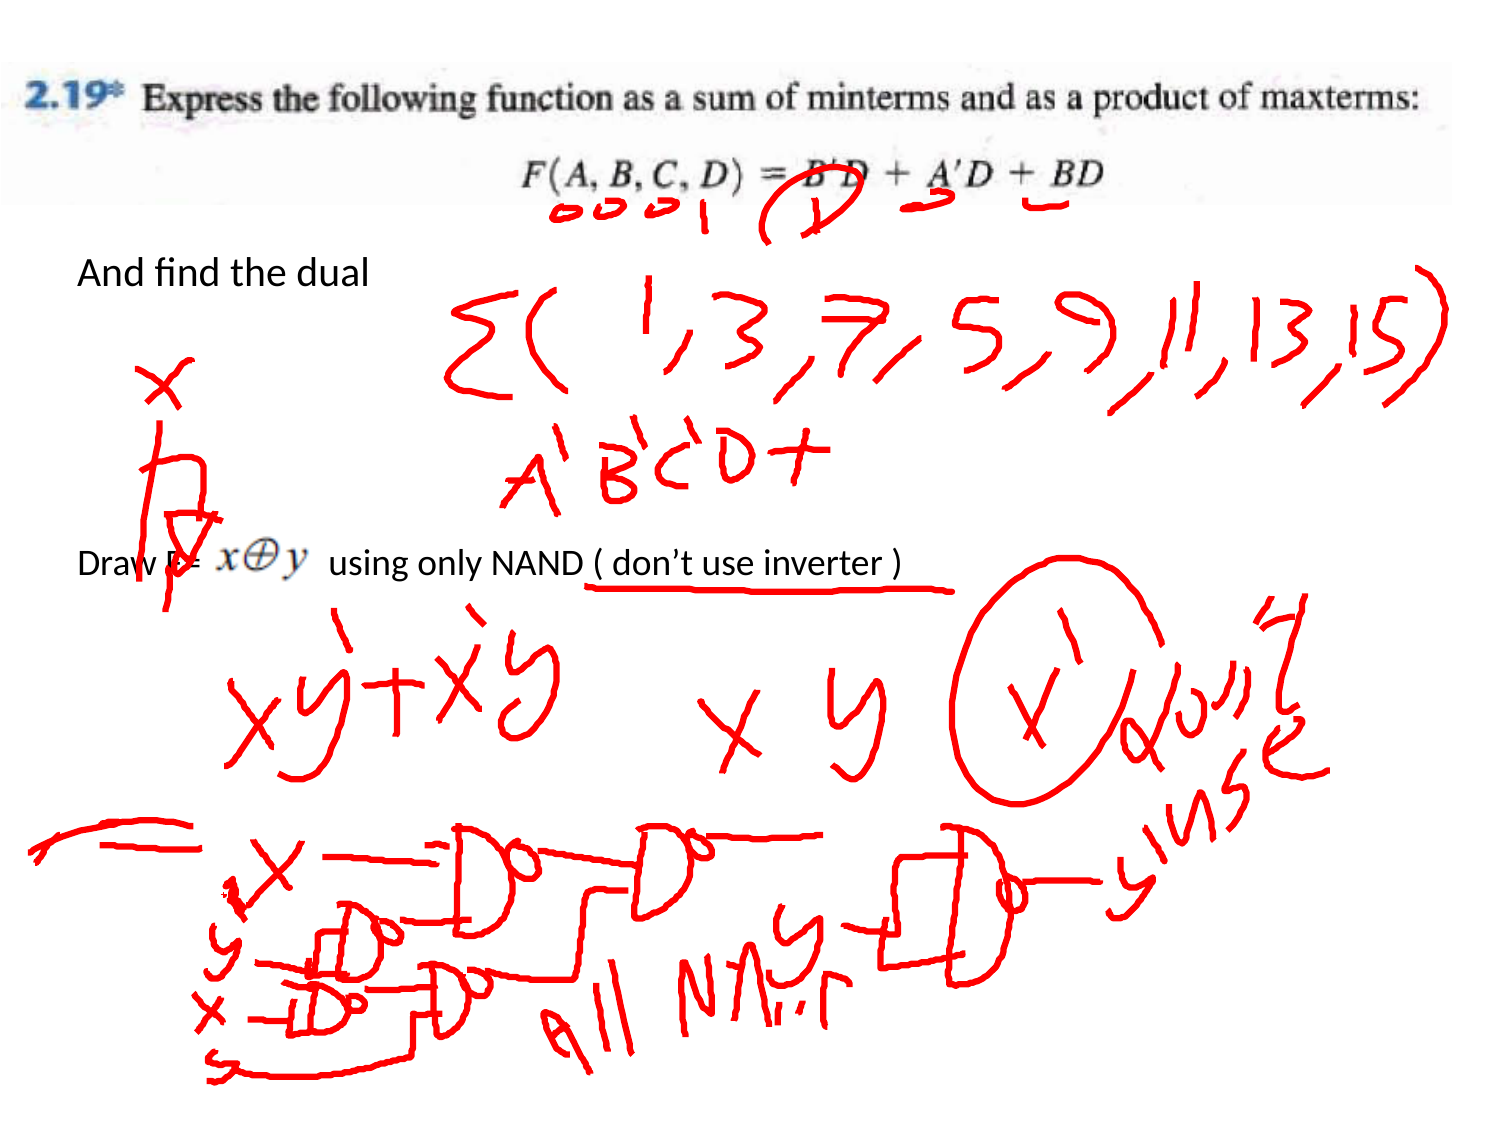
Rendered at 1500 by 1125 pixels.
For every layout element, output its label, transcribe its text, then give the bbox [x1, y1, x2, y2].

text_box [417, 963, 470, 1038]
text_box [282, 980, 314, 990]
text_box [336, 902, 382, 981]
text_box [645, 275, 650, 334]
text_box [733, 944, 770, 1027]
text_box [656, 444, 690, 488]
text_box [1144, 826, 1166, 863]
text_box [685, 416, 700, 444]
text_box [27, 819, 194, 854]
text_box [138, 480, 152, 582]
text_box [842, 854, 960, 934]
text_box [792, 452, 802, 485]
text_box [1162, 298, 1175, 368]
text_box [231, 881, 237, 896]
text_box [145, 391, 160, 404]
text_box [167, 511, 217, 556]
text_box [821, 318, 884, 322]
text_box [435, 657, 482, 710]
text_box [610, 959, 634, 1056]
picture [0, 62, 1452, 205]
text_box [699, 700, 761, 757]
text_box [308, 981, 350, 1034]
text_box Draw F= using only NAND ( don’t use inverter ) [62, 530, 925, 590]
text_box [760, 214, 838, 245]
text_box [1234, 668, 1249, 719]
text_box [246, 871, 277, 906]
text_box [446, 292, 519, 398]
text_box [527, 289, 569, 392]
text_box [954, 298, 1000, 372]
text_box [1107, 372, 1152, 414]
text_box And find the dual [62, 237, 727, 303]
text_box [500, 630, 558, 740]
text_box [1271, 301, 1311, 366]
text_box [134, 368, 181, 410]
text_box [706, 834, 824, 840]
text_box [458, 644, 479, 684]
text_box [716, 429, 754, 482]
text_box [362, 681, 425, 688]
text_box [394, 687, 398, 737]
text_box [1176, 690, 1205, 737]
text_box [205, 925, 240, 980]
text_box [484, 888, 629, 981]
text_box [224, 879, 233, 902]
text_box [801, 429, 808, 447]
text_box [233, 896, 240, 914]
text_box [164, 566, 171, 613]
text_box [873, 337, 922, 383]
text_box [632, 415, 647, 449]
text_box [259, 698, 279, 724]
text_box [1363, 297, 1407, 373]
text_box [173, 549, 194, 575]
text_box [1254, 596, 1273, 625]
text_box [769, 447, 831, 455]
text_box [1194, 358, 1227, 398]
text_box [277, 671, 348, 780]
text_box [584, 585, 953, 593]
text_box [951, 557, 1164, 805]
text_box [466, 604, 486, 626]
text_box [333, 607, 351, 652]
text_box [212, 517, 223, 523]
text_box [437, 684, 459, 722]
text_box [822, 976, 828, 1028]
text_box [287, 998, 310, 1037]
text_box [702, 214, 707, 233]
text_box [1223, 748, 1248, 832]
text_box [212, 997, 222, 1011]
text_box [1284, 718, 1303, 738]
text_box [1213, 660, 1235, 708]
text_box [1260, 615, 1295, 631]
text_box [252, 839, 291, 889]
text_box [460, 968, 492, 997]
text_box [195, 1012, 212, 1034]
text_box [364, 986, 432, 991]
text_box [247, 1018, 289, 1022]
text_box [1277, 593, 1306, 713]
text_box [713, 293, 766, 367]
text_box [453, 823, 514, 937]
text_box [306, 957, 337, 978]
text_box [663, 329, 691, 373]
text_box [372, 917, 403, 945]
text_box [726, 963, 742, 968]
text_box [829, 667, 884, 780]
text_box [768, 905, 821, 987]
text_box [595, 982, 609, 1052]
text_box [1004, 351, 1050, 390]
text_box [1122, 663, 1180, 772]
text_box [537, 850, 639, 867]
text_box [721, 739, 737, 774]
text_box [551, 214, 580, 221]
text_box [35, 850, 47, 864]
text_box [277, 840, 303, 873]
text_box [206, 1050, 238, 1084]
text_box [424, 842, 450, 848]
text_box [737, 689, 759, 735]
text_box [599, 444, 635, 502]
text_box [1168, 791, 1215, 845]
text_box [153, 420, 161, 461]
text_box [680, 954, 713, 1038]
picture [212, 535, 318, 586]
text_box [237, 900, 246, 912]
text_box [231, 1012, 434, 1078]
text_box [99, 844, 203, 851]
text_box [797, 1000, 804, 1014]
text_box [322, 856, 438, 865]
text_box [998, 875, 1027, 912]
text_box [1253, 297, 1258, 362]
text_box [224, 726, 258, 767]
text_box [879, 916, 949, 969]
text_box [542, 1011, 592, 1074]
text_box [1302, 363, 1340, 407]
text_box [254, 930, 343, 972]
text_box [1187, 281, 1198, 352]
text_box [553, 425, 568, 461]
text_box [501, 456, 559, 516]
text_box [1056, 293, 1115, 373]
text_box [686, 829, 713, 860]
text_box [1022, 879, 1101, 883]
text_box [399, 919, 456, 924]
text_box [823, 973, 851, 988]
text_box [1106, 856, 1154, 920]
text_box [829, 321, 878, 376]
text_box [773, 355, 813, 403]
text_box [550, 1023, 569, 1038]
text_box [824, 296, 887, 319]
text_box [229, 680, 274, 748]
text_box [940, 825, 1012, 987]
text_box [140, 456, 205, 512]
text_box [505, 840, 540, 880]
text_box [346, 994, 366, 1012]
text_box [192, 992, 225, 1024]
text_box [633, 825, 693, 920]
text_box [164, 359, 193, 386]
text_box [1382, 267, 1447, 407]
text_box [595, 214, 617, 218]
text_box [507, 478, 535, 482]
text_box [1351, 304, 1356, 356]
text_box [1264, 727, 1330, 779]
